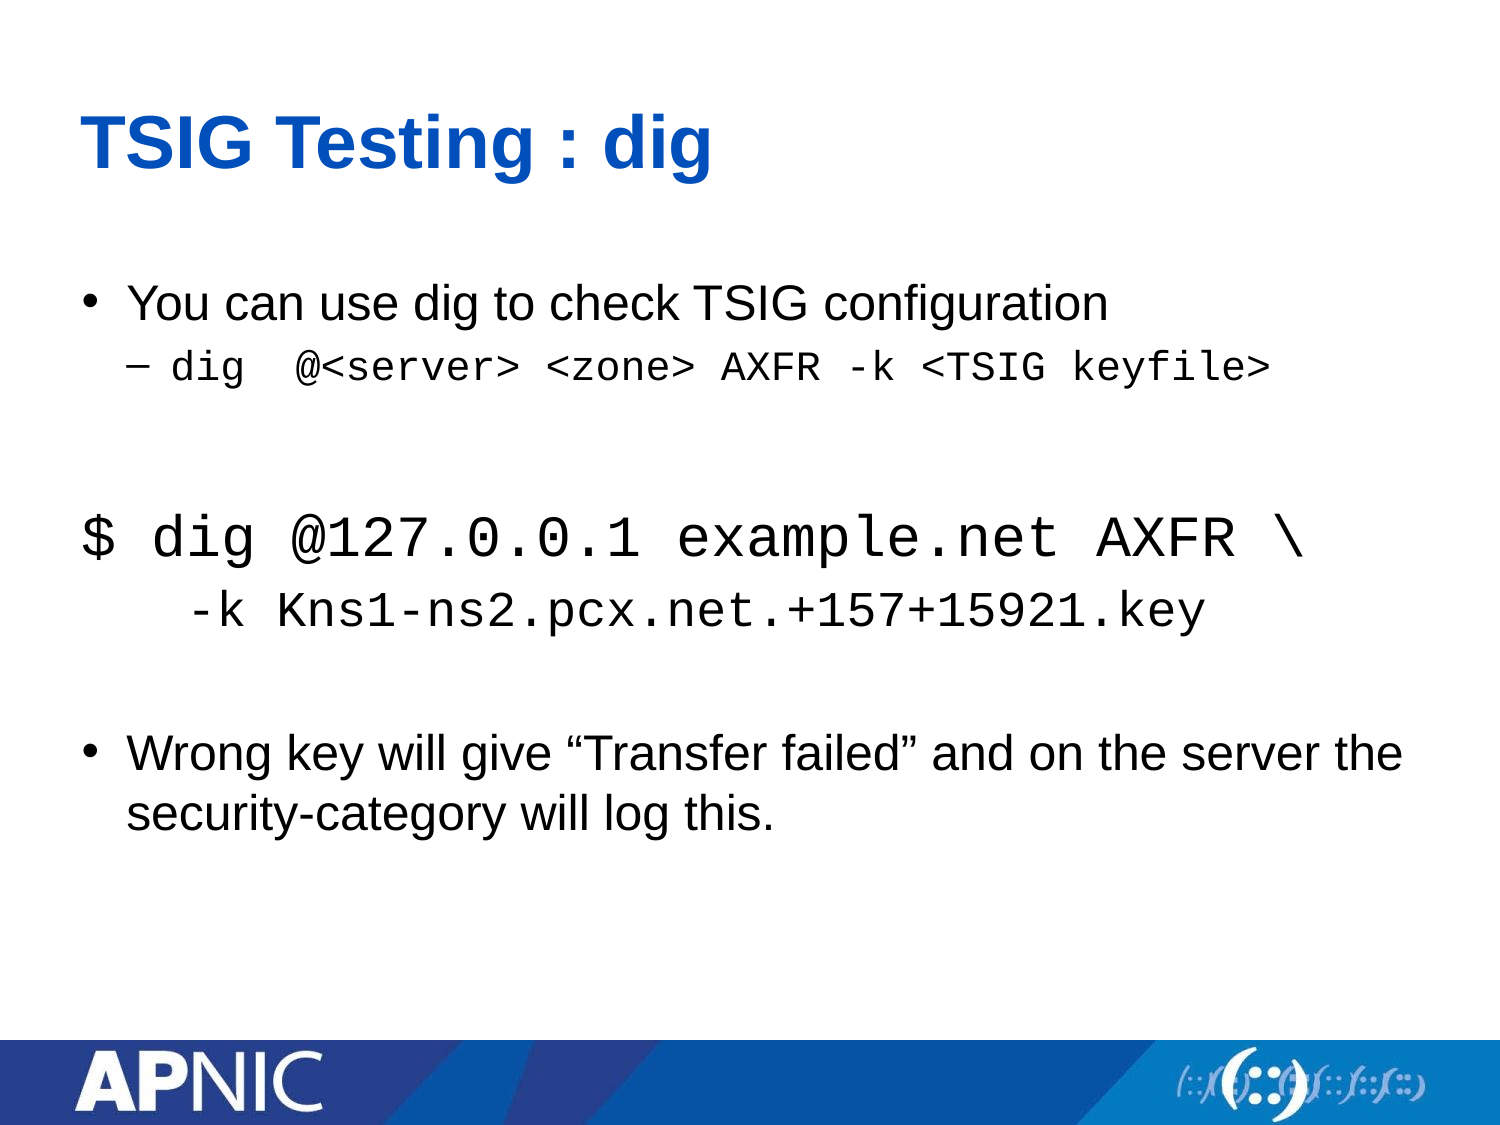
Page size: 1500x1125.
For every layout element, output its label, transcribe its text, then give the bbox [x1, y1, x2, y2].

list You can use dig to check TSIG configuration dig @<server> <zone> AXFR -k <TSIG keyfile> $ dig @127.0.0.1 example.net AXFR \ -k Kns1-ns2.pcx.net.+157+15921.key Wrong key will give “Transfer failed” and on the server the security-category will log this. [66, 262, 1437, 1012]
picture [0, 1040, 1500, 1125]
title TSIG Testing : dig [64, 45, 1436, 233]
